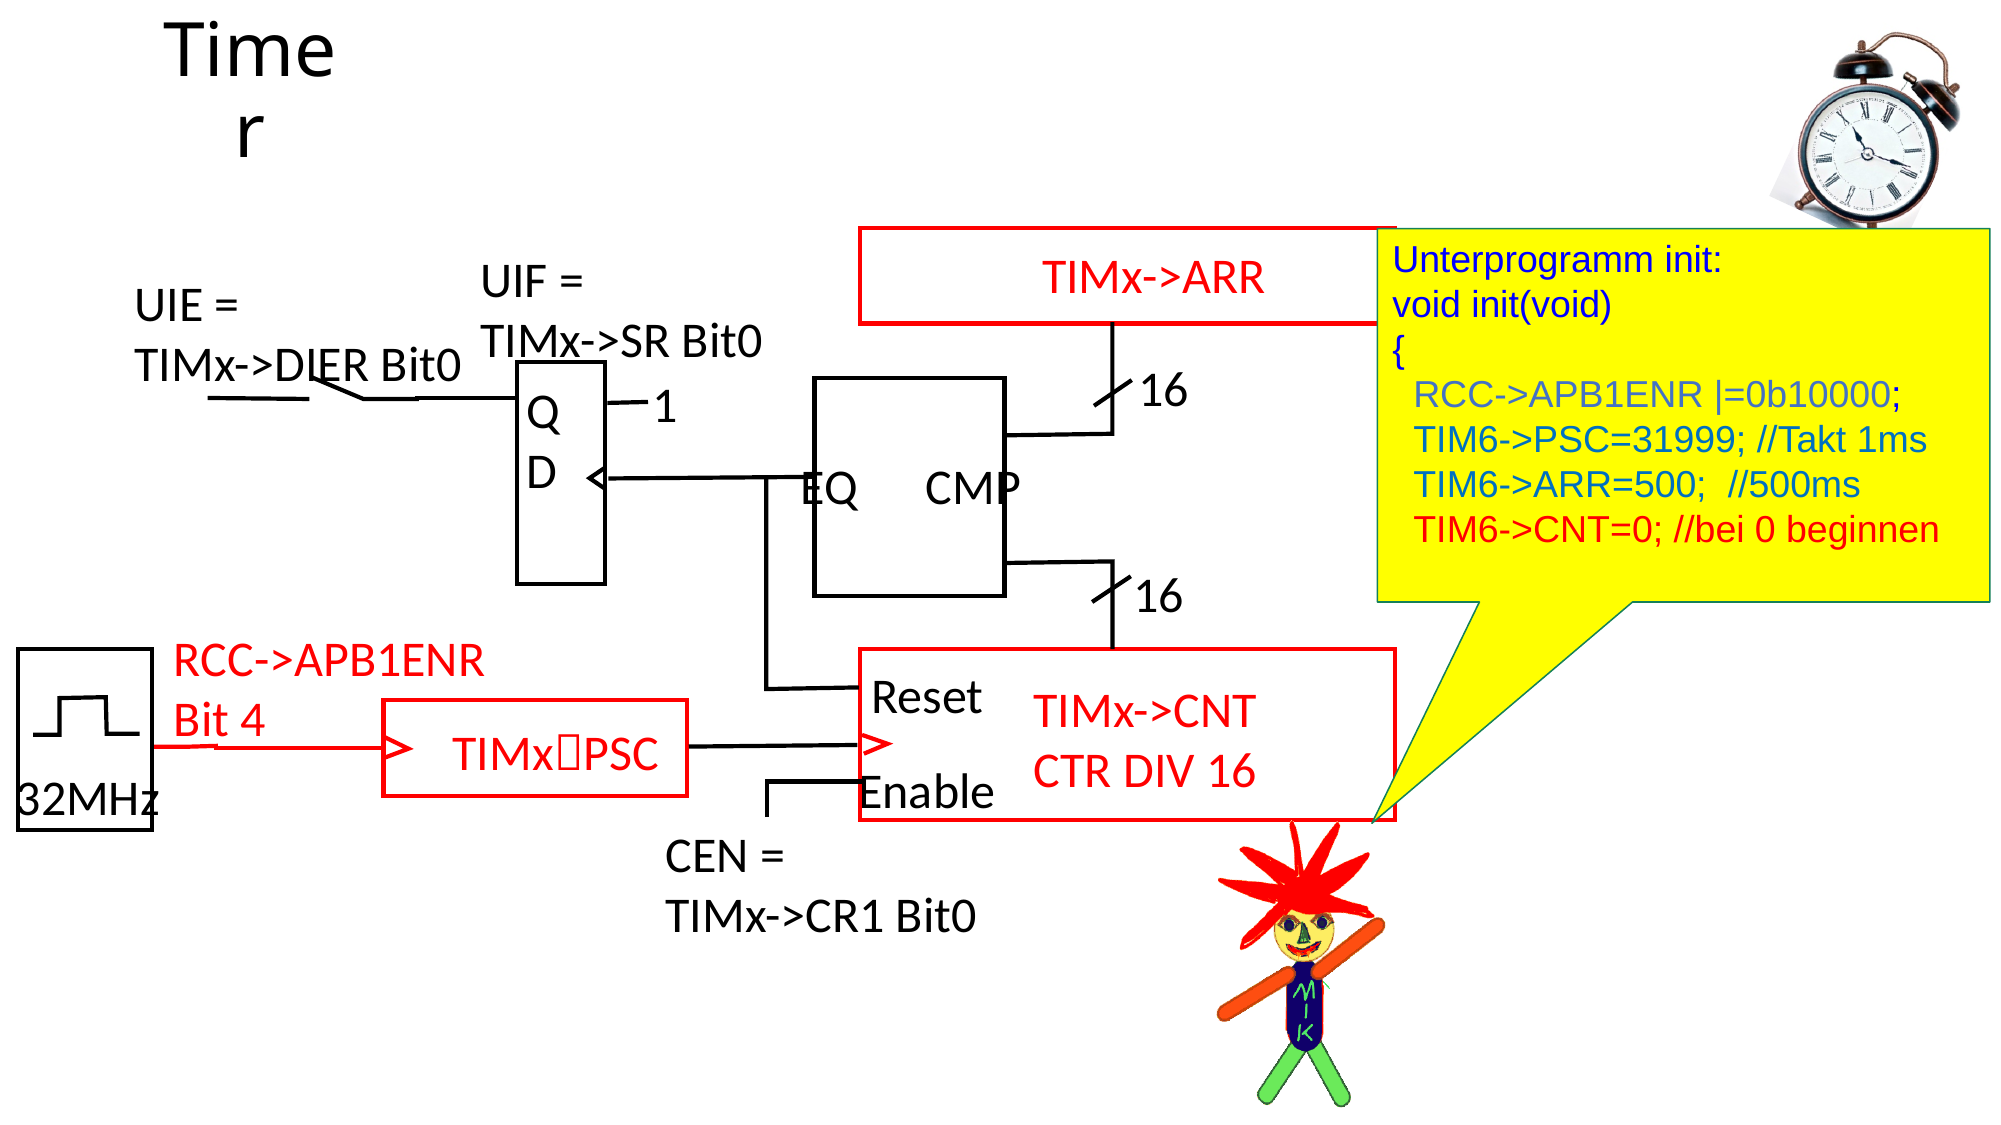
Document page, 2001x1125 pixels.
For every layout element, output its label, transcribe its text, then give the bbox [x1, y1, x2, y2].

text_box Unterprogramm init: void init(void) { RCC->APB1ENR |=0b10000; TIM6->PSC=31999; //Takt 1ms TIM6->ARR=500; //500ms TIM6->CNT=0; //bei 0 beginnen [1396, 228, 1990, 803]
picture [1199, 813, 1396, 1114]
title Timer [139, 108, 361, 182]
picture [1769, 0, 1990, 237]
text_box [18, 227, 1396, 927]
